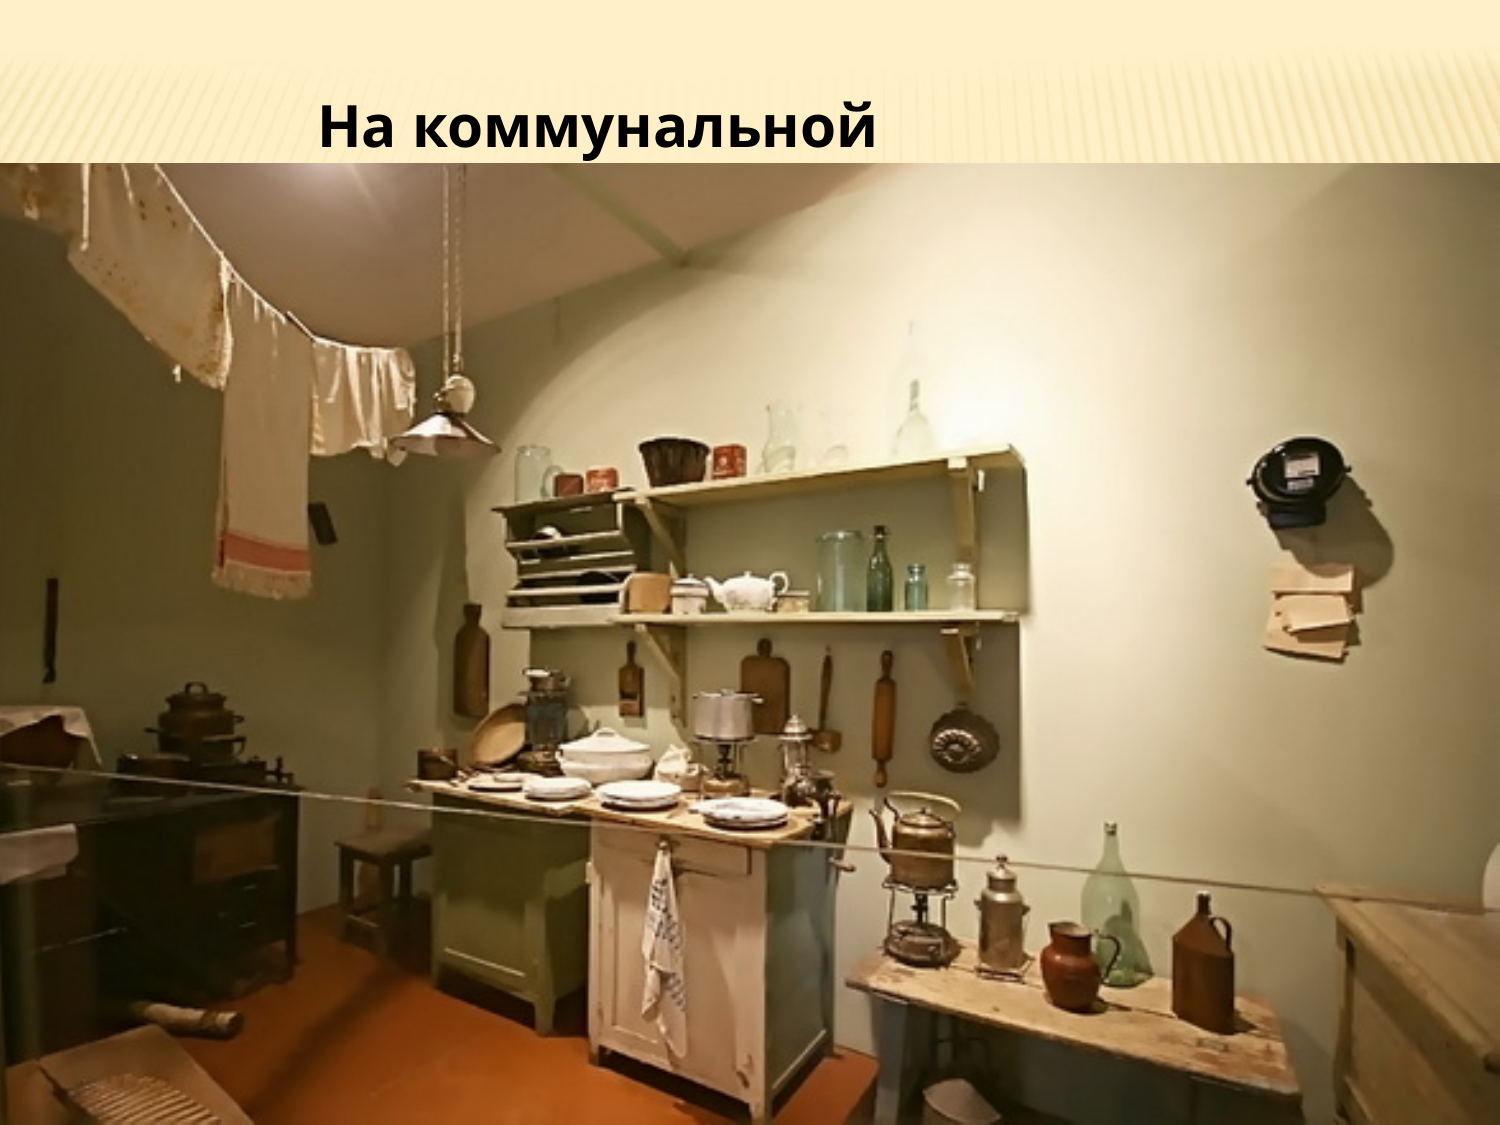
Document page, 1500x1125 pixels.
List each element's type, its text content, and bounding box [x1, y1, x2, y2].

text_box На коммунальной кухне [234, 81, 962, 161]
picture [0, 163, 1500, 1125]
